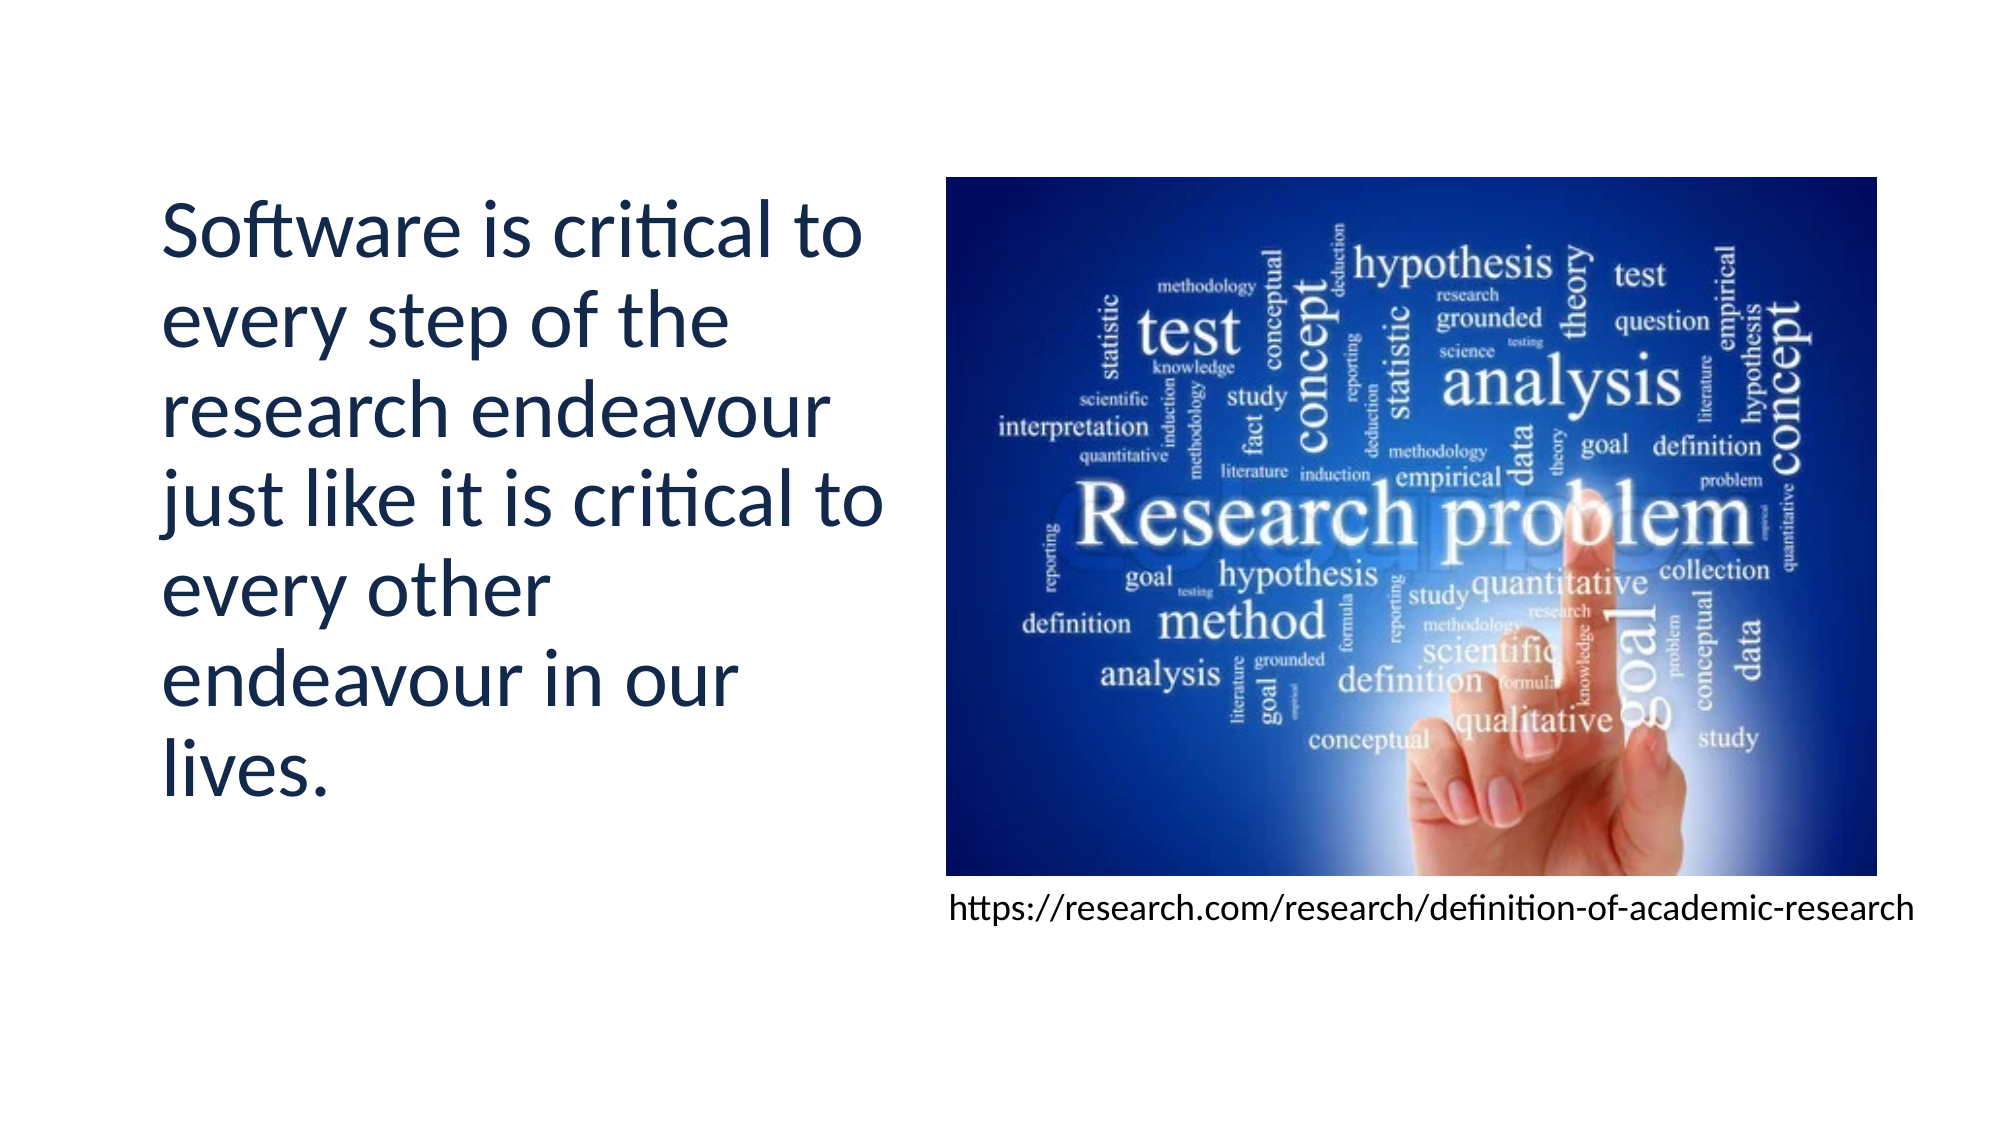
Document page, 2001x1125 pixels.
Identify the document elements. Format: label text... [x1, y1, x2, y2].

list Software is critical to every step of the research endeavour just like it is critical to every other endeavour in our lives. [146, 177, 908, 892]
picture [946, 177, 1877, 876]
text_box https://research.com/research/definition-of-academic-research [933, 875, 1977, 936]
